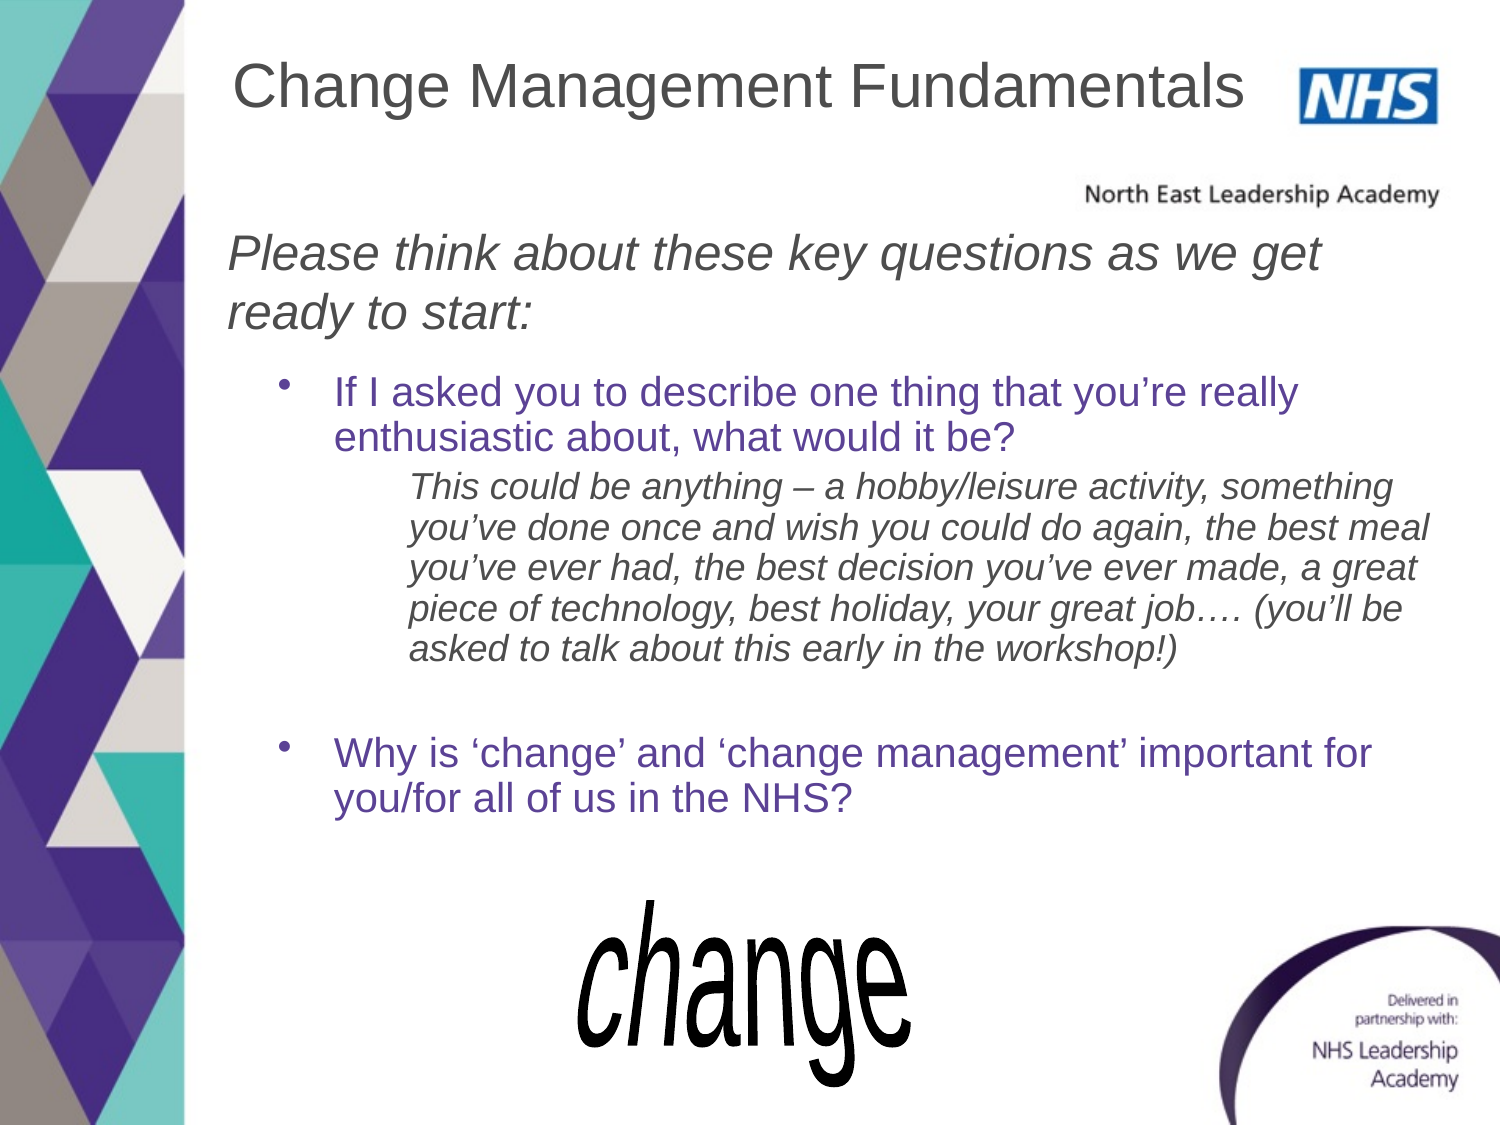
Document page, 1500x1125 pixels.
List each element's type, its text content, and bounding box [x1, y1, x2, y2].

picture [0, 0, 1500, 1125]
title Please think about these key questions as we get ready to start: [212, 212, 1463, 325]
text_box Change Management Fundamentals [217, 37, 1262, 128]
list If I asked you to describe one thing that you’re really enthusiastic about, what would it be? This could be anything – a hobby/leisure activity, something you’ve done once and wish you could do again, the best meal you’ve ever had, the best decision you’ve ever made, a great piece of technology, best holiday, your great job…. (you’ll be asked to talk about this early in the workshop!) Why is ‘change’ and ‘change management’ important for you/for all of us in the NHS? [262, 362, 1463, 888]
